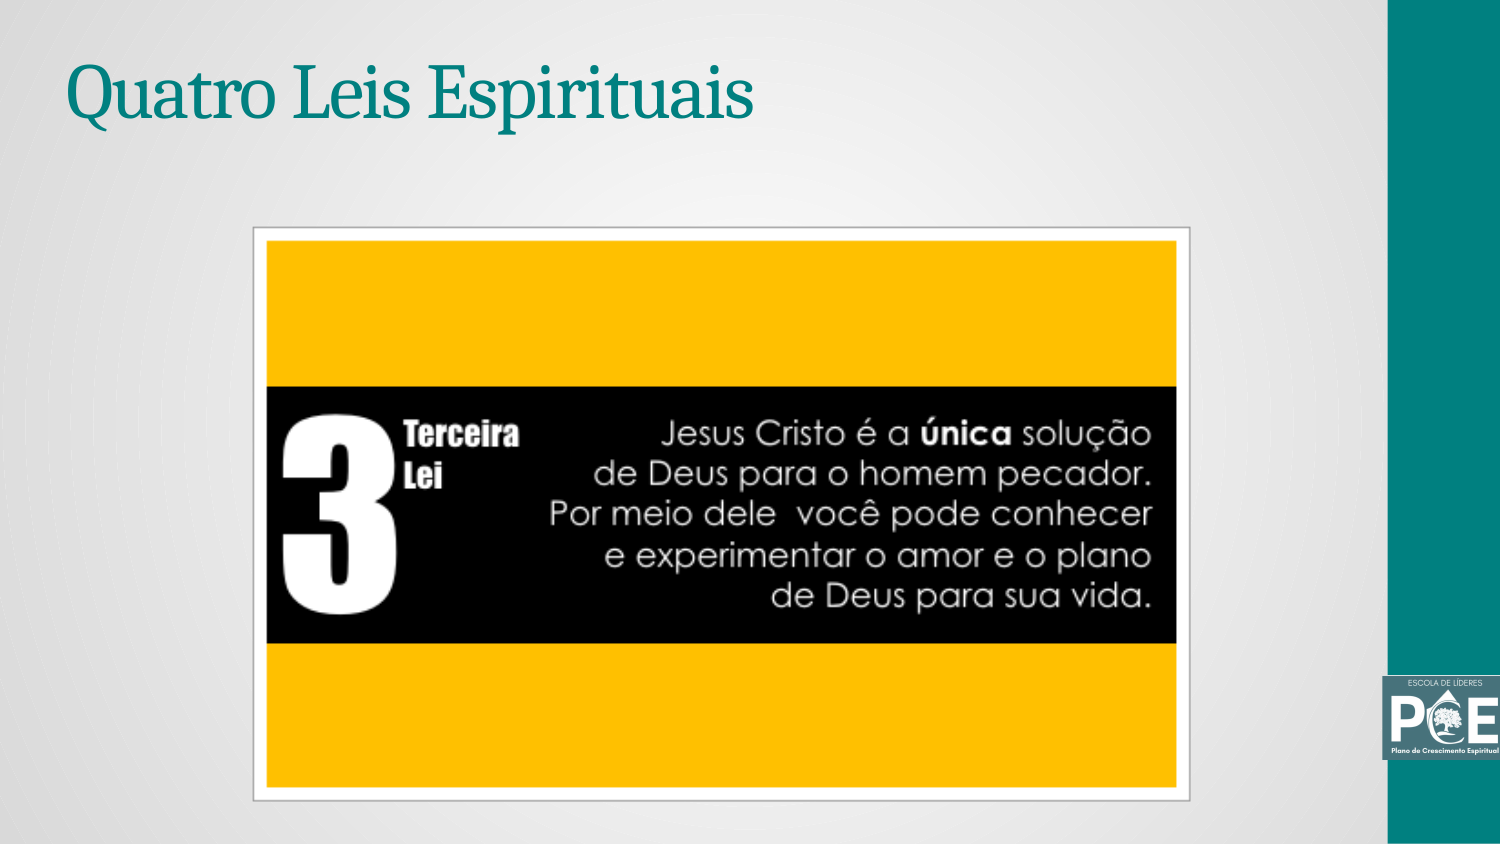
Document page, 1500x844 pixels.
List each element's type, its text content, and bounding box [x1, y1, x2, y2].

title Quatro Leis Espirituais [58, 25, 1459, 149]
picture [249, 223, 1195, 806]
picture [1382, 675, 1500, 760]
